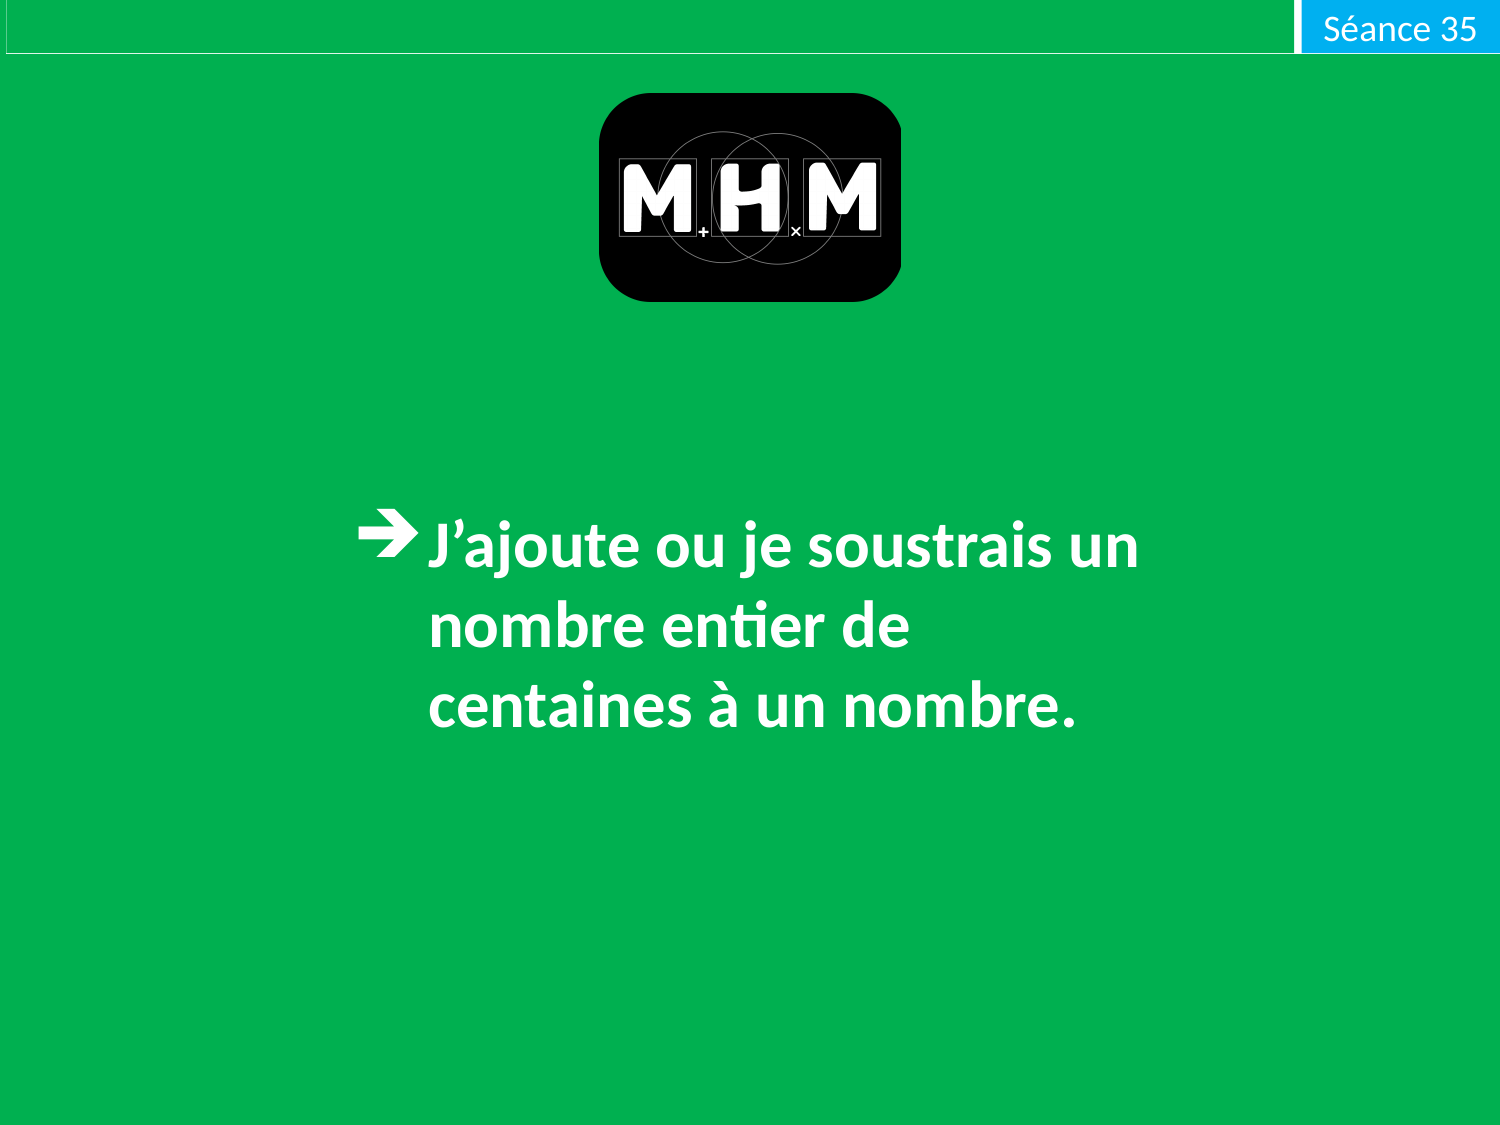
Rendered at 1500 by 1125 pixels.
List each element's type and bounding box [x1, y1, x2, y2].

text_box [0, 54, 1500, 1125]
